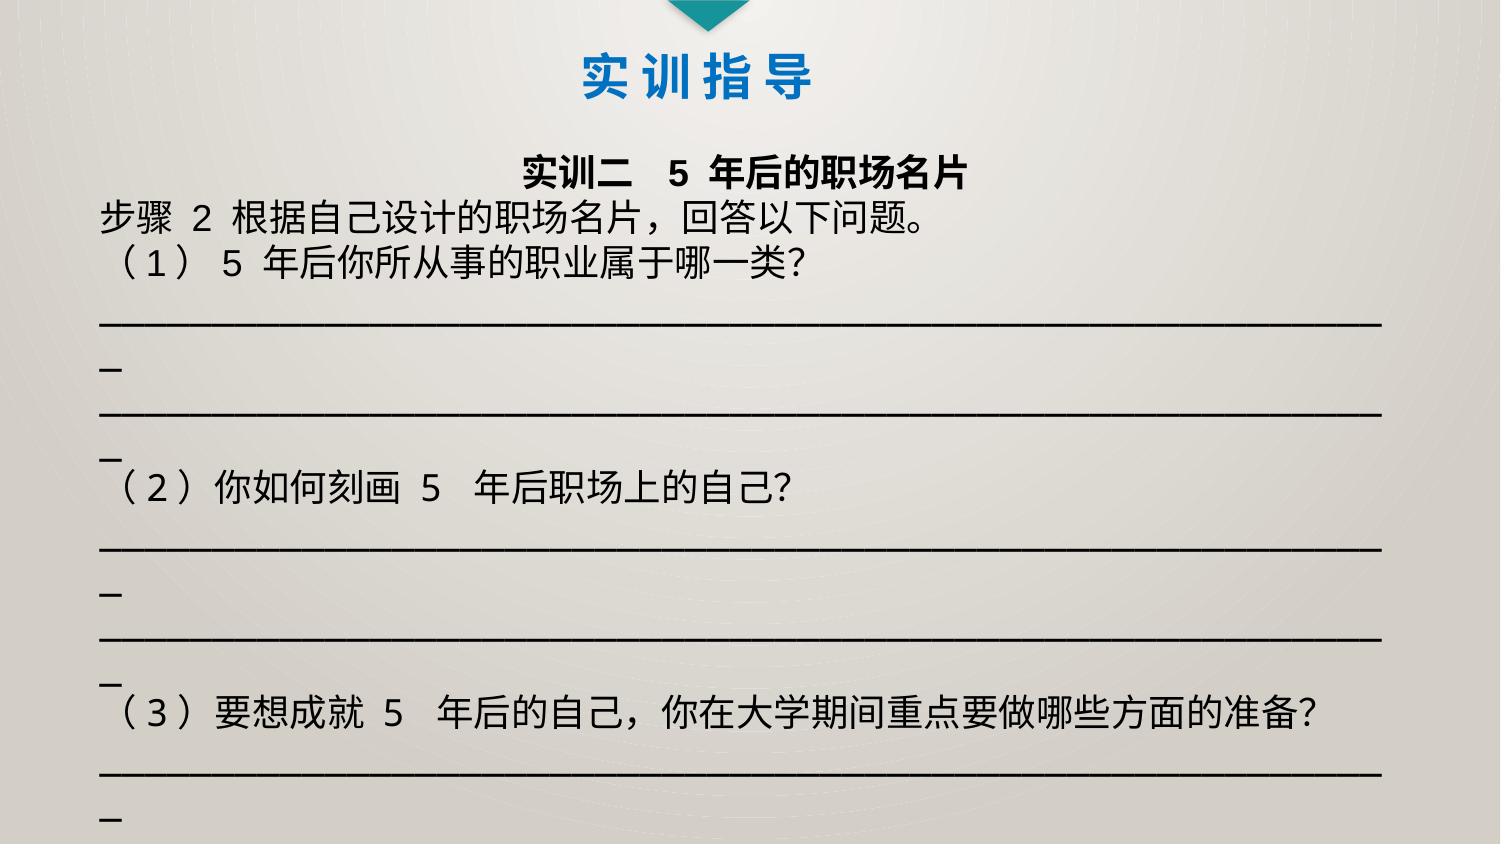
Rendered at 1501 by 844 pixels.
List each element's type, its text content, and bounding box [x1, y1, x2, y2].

text_box 实训二 5 年后的职场名片 步骤 2 根据自己设计的职场名片，回答以下问题。 （1）5 年后你所从事的职业属于哪一类？ __________________________________________________________ __________________________________________________________ （2）你如何刻画 5 年后职场上的自己？ __________________________________________________________ __________________________________________________________ （3）要想成就 5 年后的自己，你在大学期间重点要做哪些方面的准备？ __________________________________________________________ __________________________________________________________ 步骤 3 想一想：为自己树立 5 年后的职业理想，是否有助于你在大学期间提升自我管理能力？ __________________________________________________________ __________________________________________________________ [84, 141, 1408, 844]
text_box 实 训 指 导 [565, 37, 852, 113]
text_box [665, 0, 752, 33]
